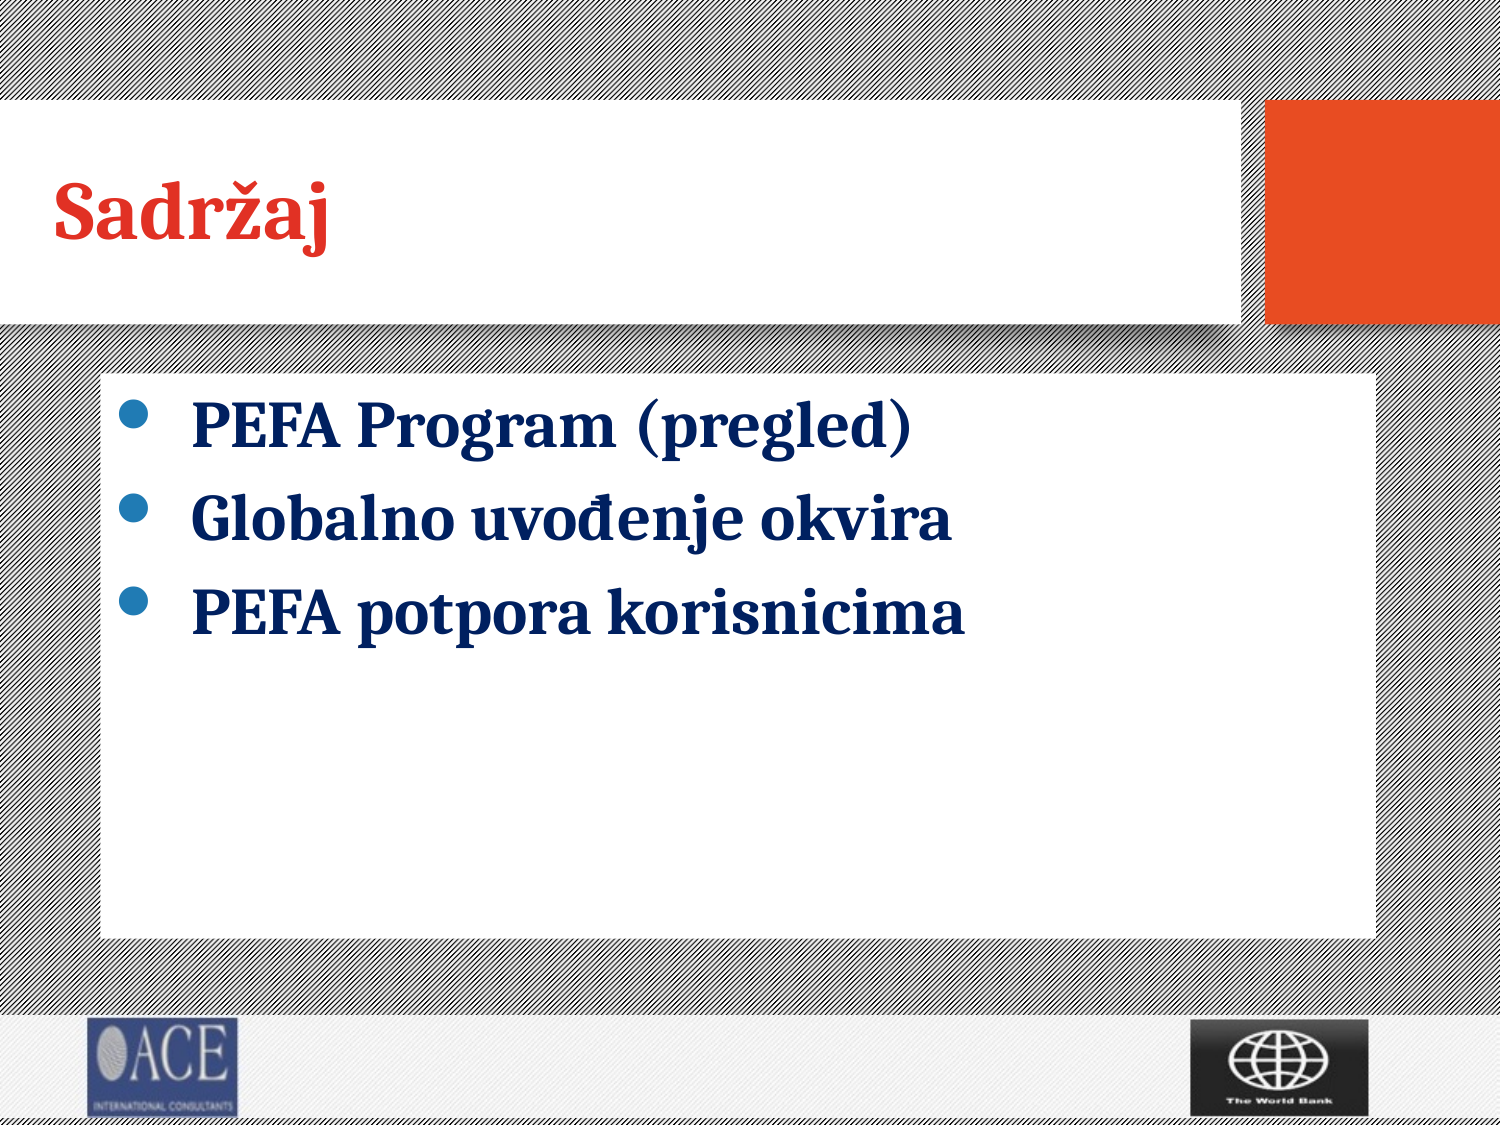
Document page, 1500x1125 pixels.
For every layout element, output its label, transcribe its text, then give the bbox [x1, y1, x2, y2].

picture [0, 0, 1500, 1125]
text_box PEFA Program (pregled) Globalno uvođenje okvira PEFA potpora korisnicima [100, 373, 1376, 939]
text_box Sadržaj [41, 148, 1223, 264]
